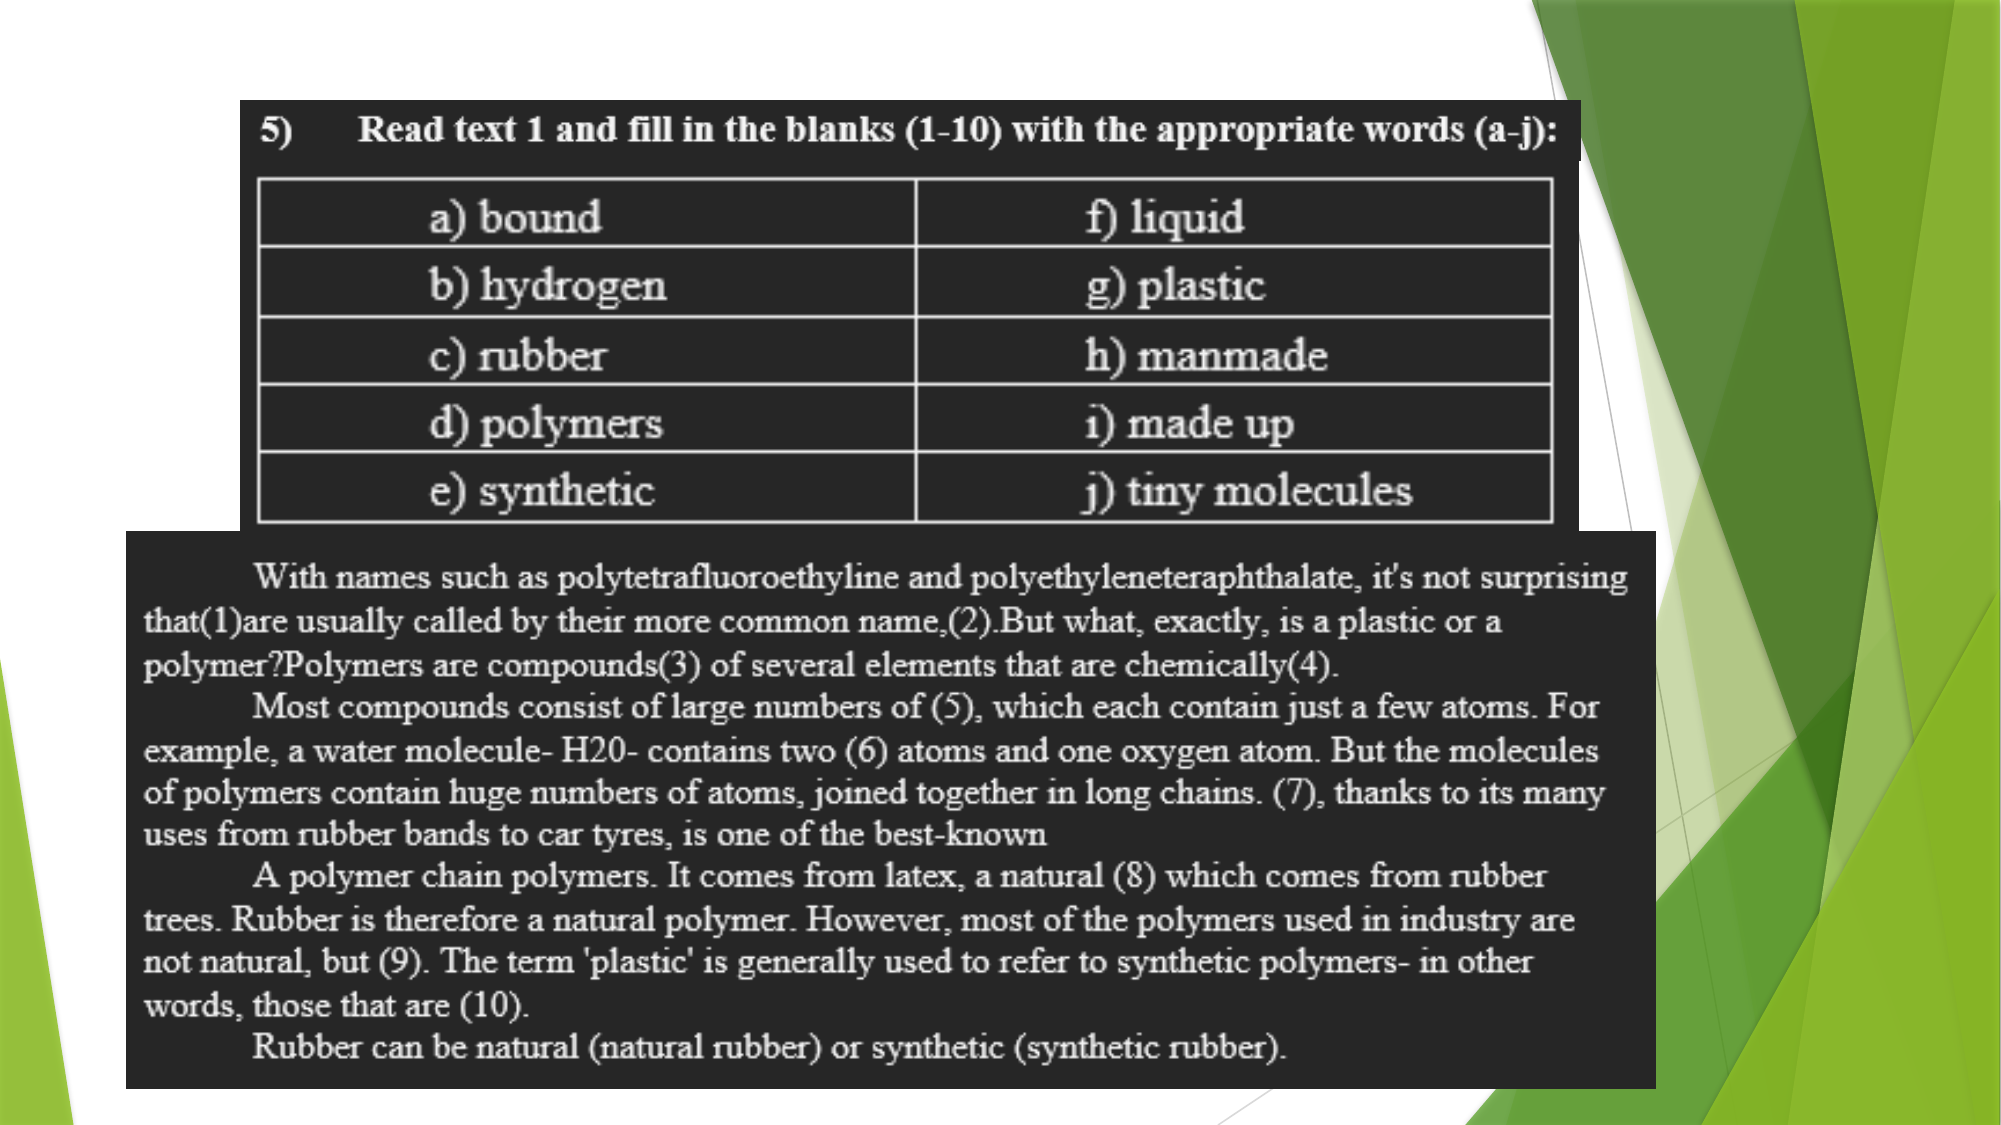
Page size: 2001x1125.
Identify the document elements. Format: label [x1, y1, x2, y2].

picture [125, 99, 1656, 1090]
